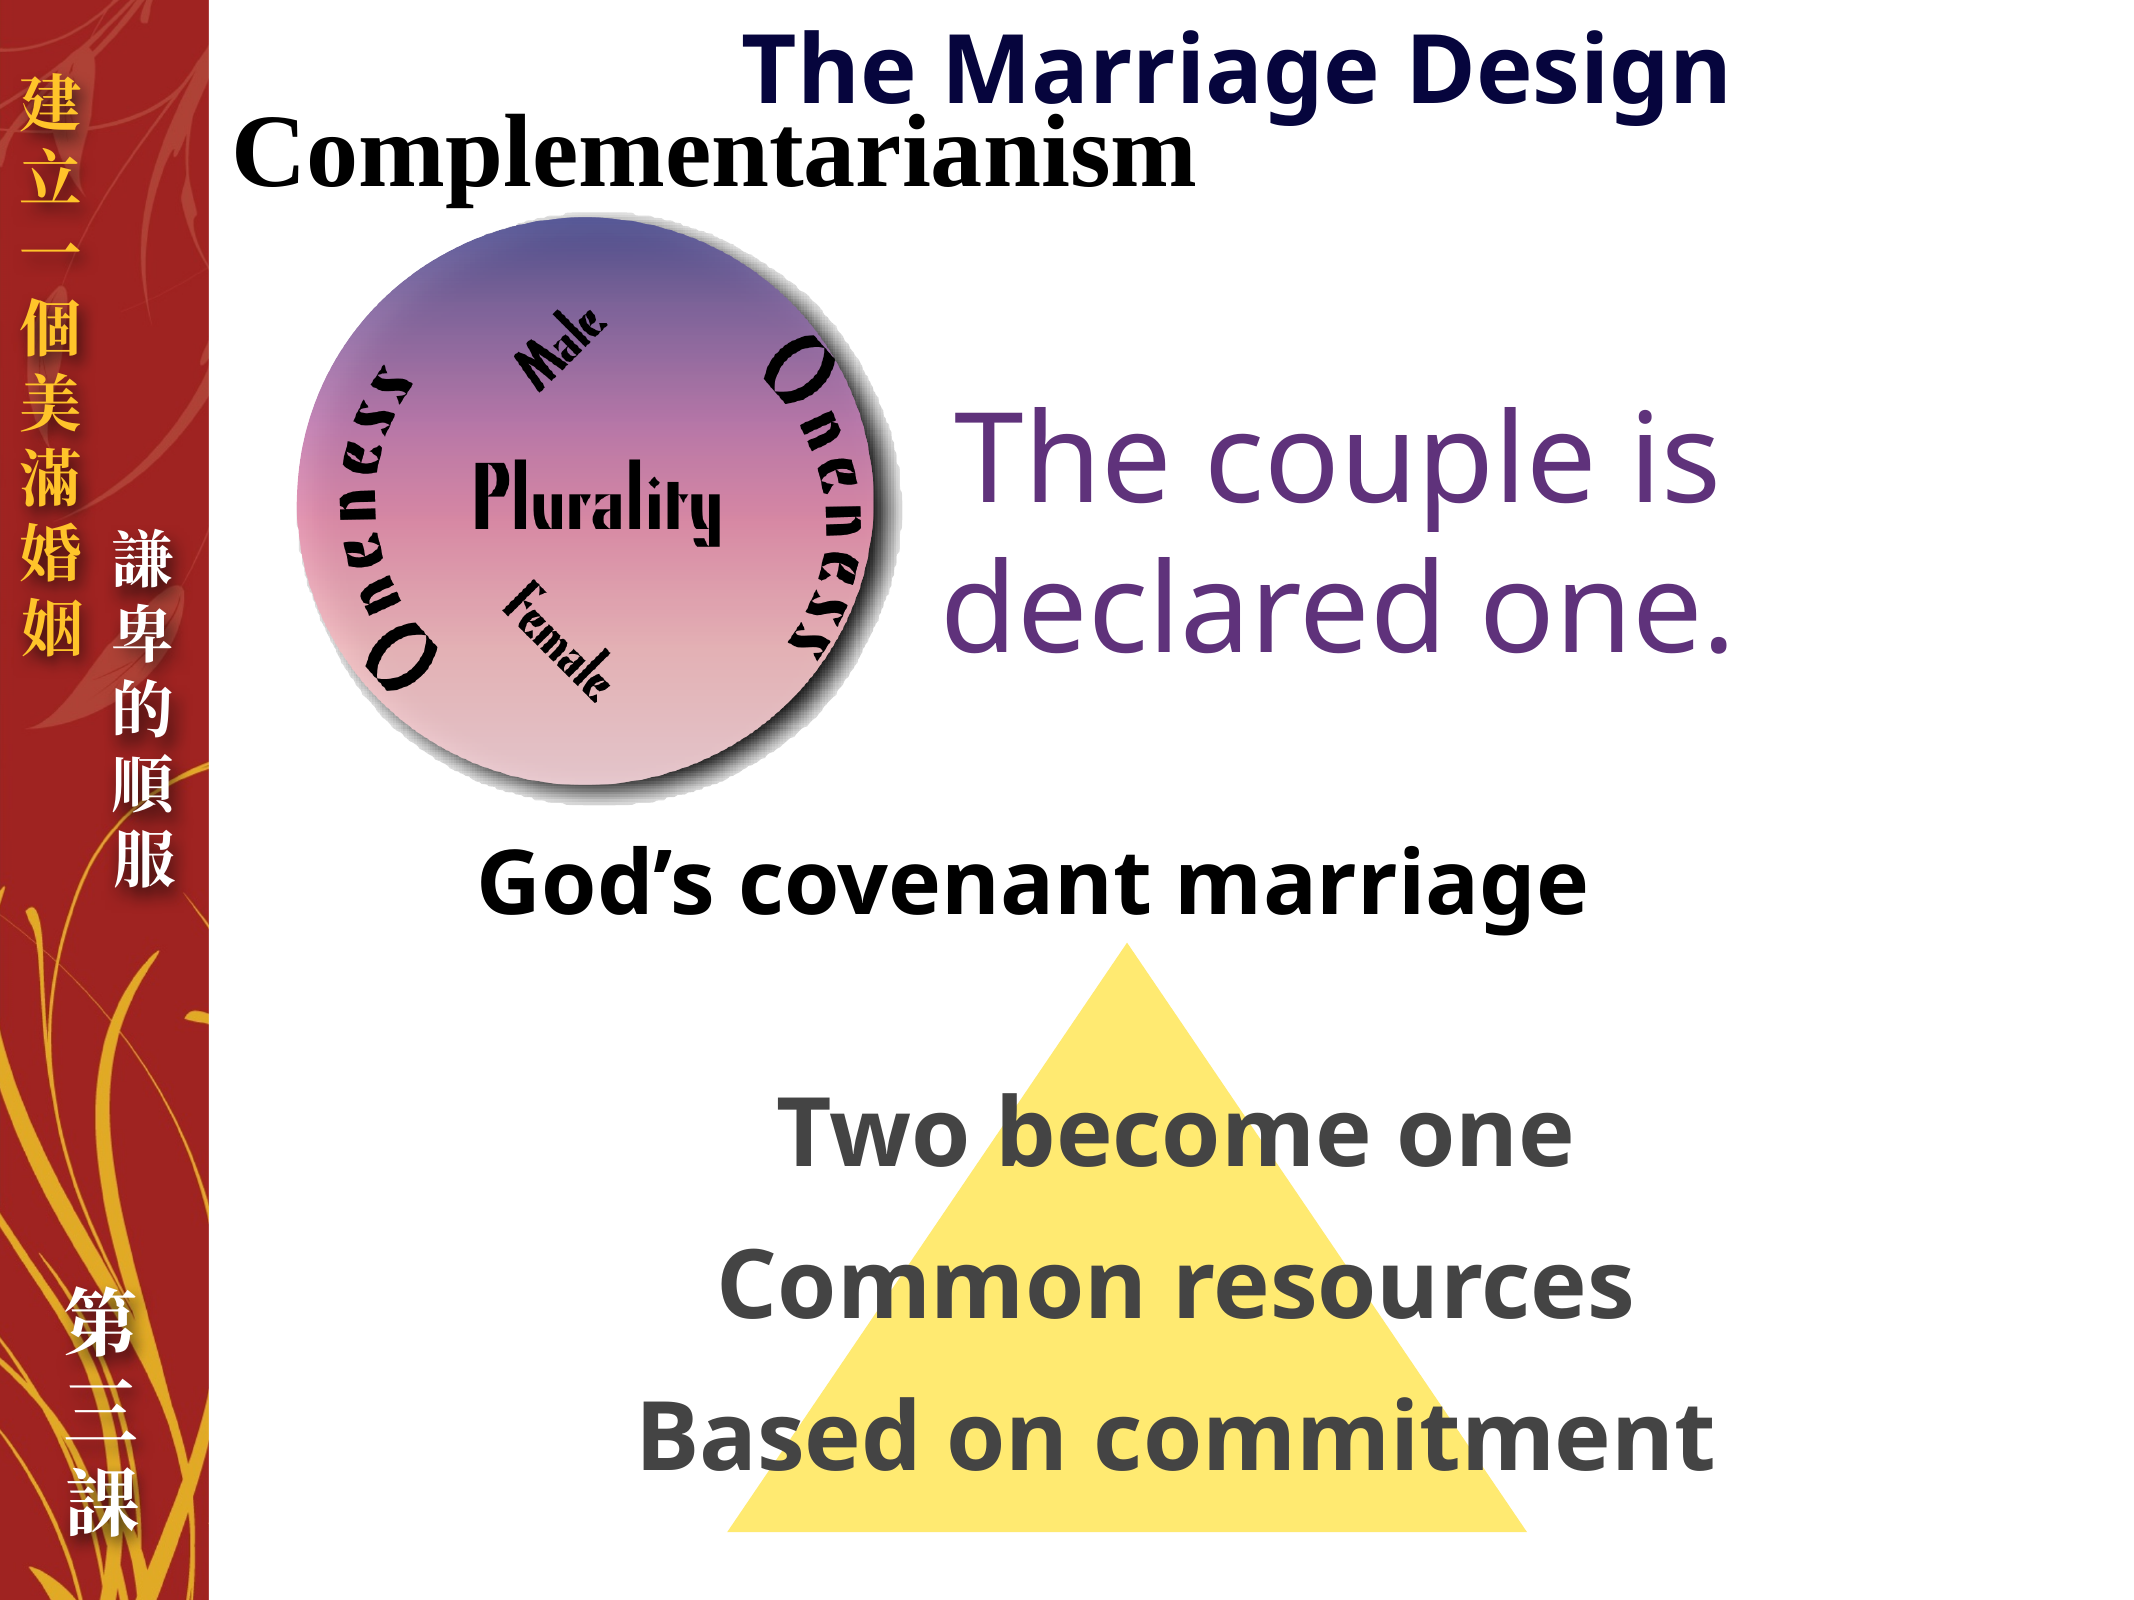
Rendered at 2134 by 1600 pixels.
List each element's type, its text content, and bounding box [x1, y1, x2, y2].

title Complementarianism [230, 34, 1572, 255]
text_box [488, 817, 1578, 1533]
picture [0, 0, 208, 1600]
text_box The Marriage Design [733, 0, 2134, 131]
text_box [296, 212, 1837, 806]
text_box Two become one Common resources Based on commitment [1590, 1025, 1725, 1498]
